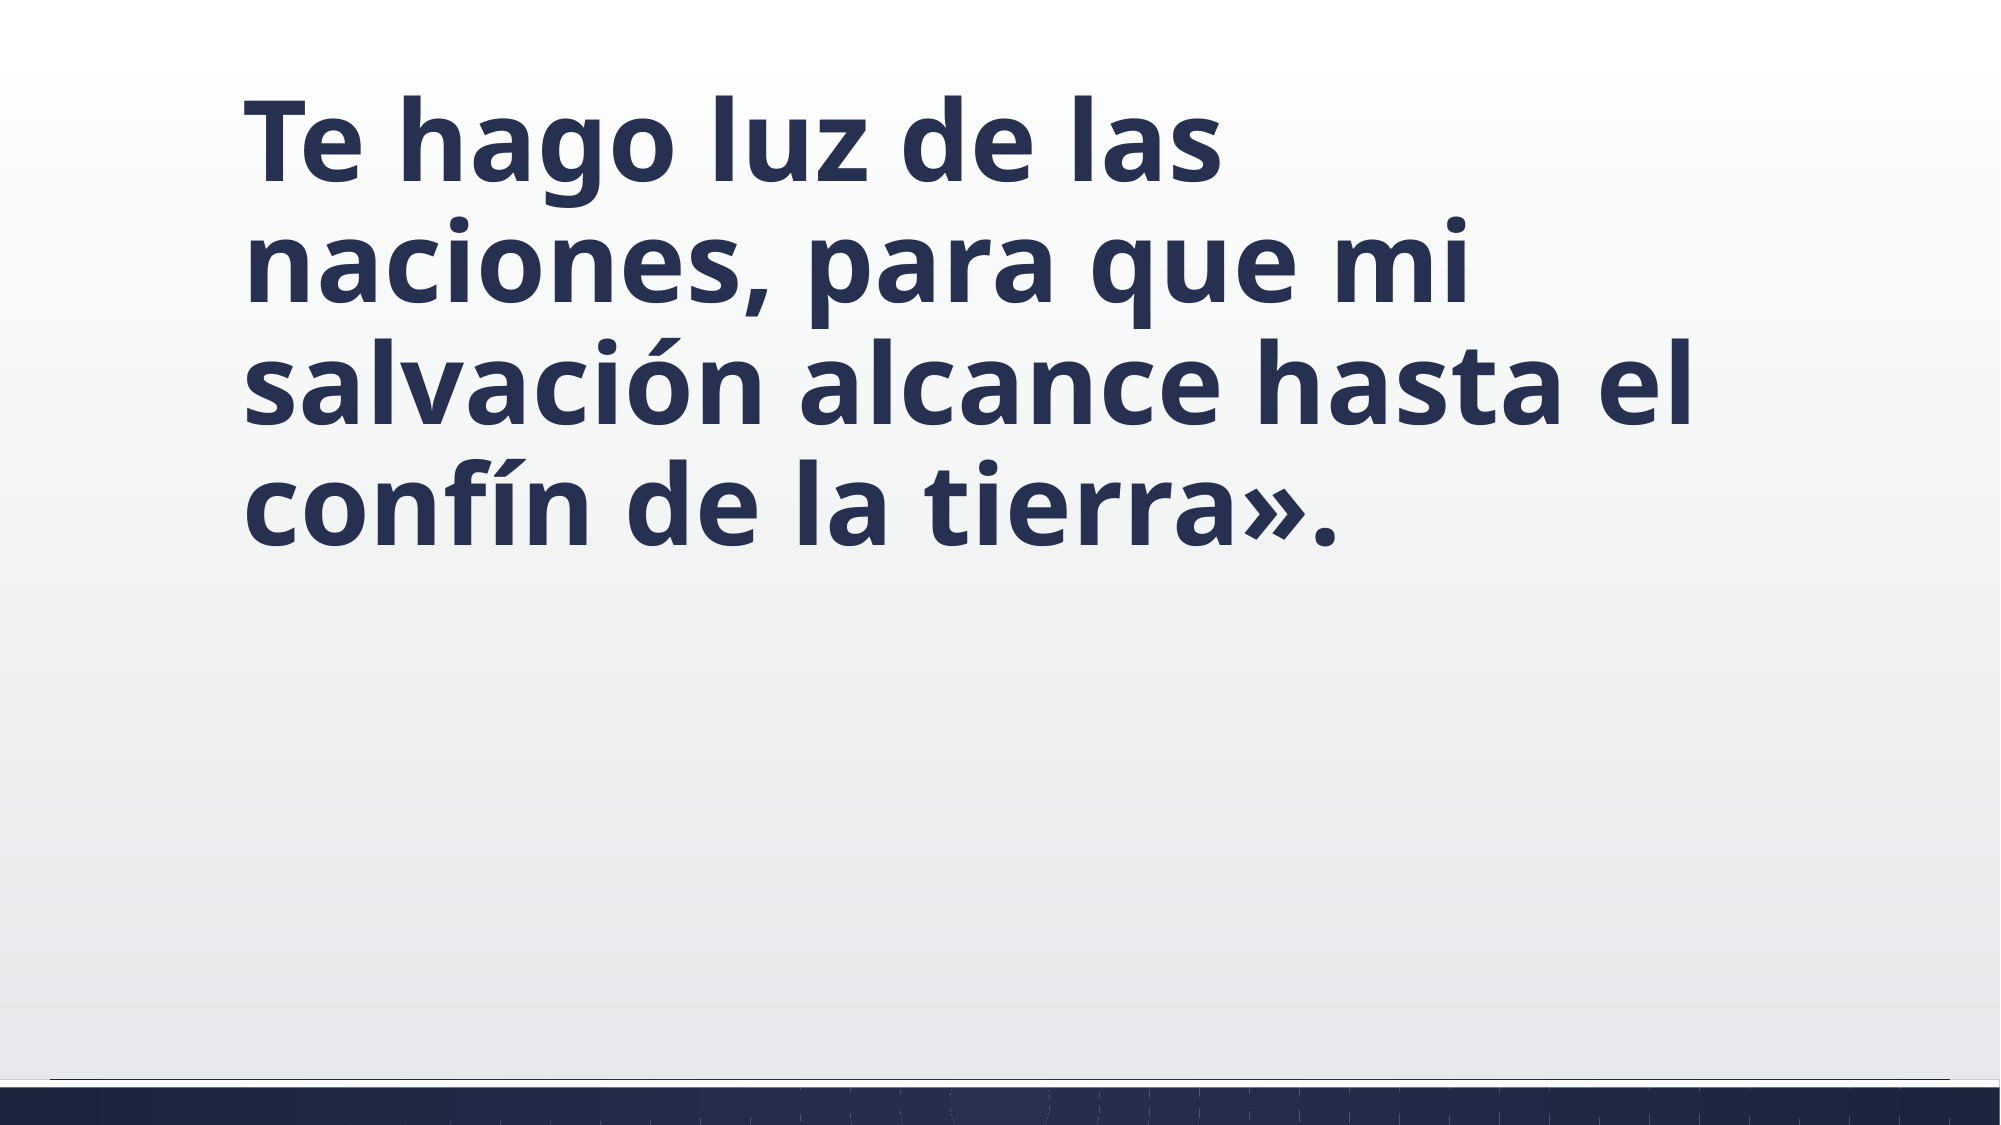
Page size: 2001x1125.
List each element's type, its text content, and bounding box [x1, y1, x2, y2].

list Te hago luz de las naciones, para que mi salvación alcance hasta el confín de la tierra». [219, 76, 1780, 990]
